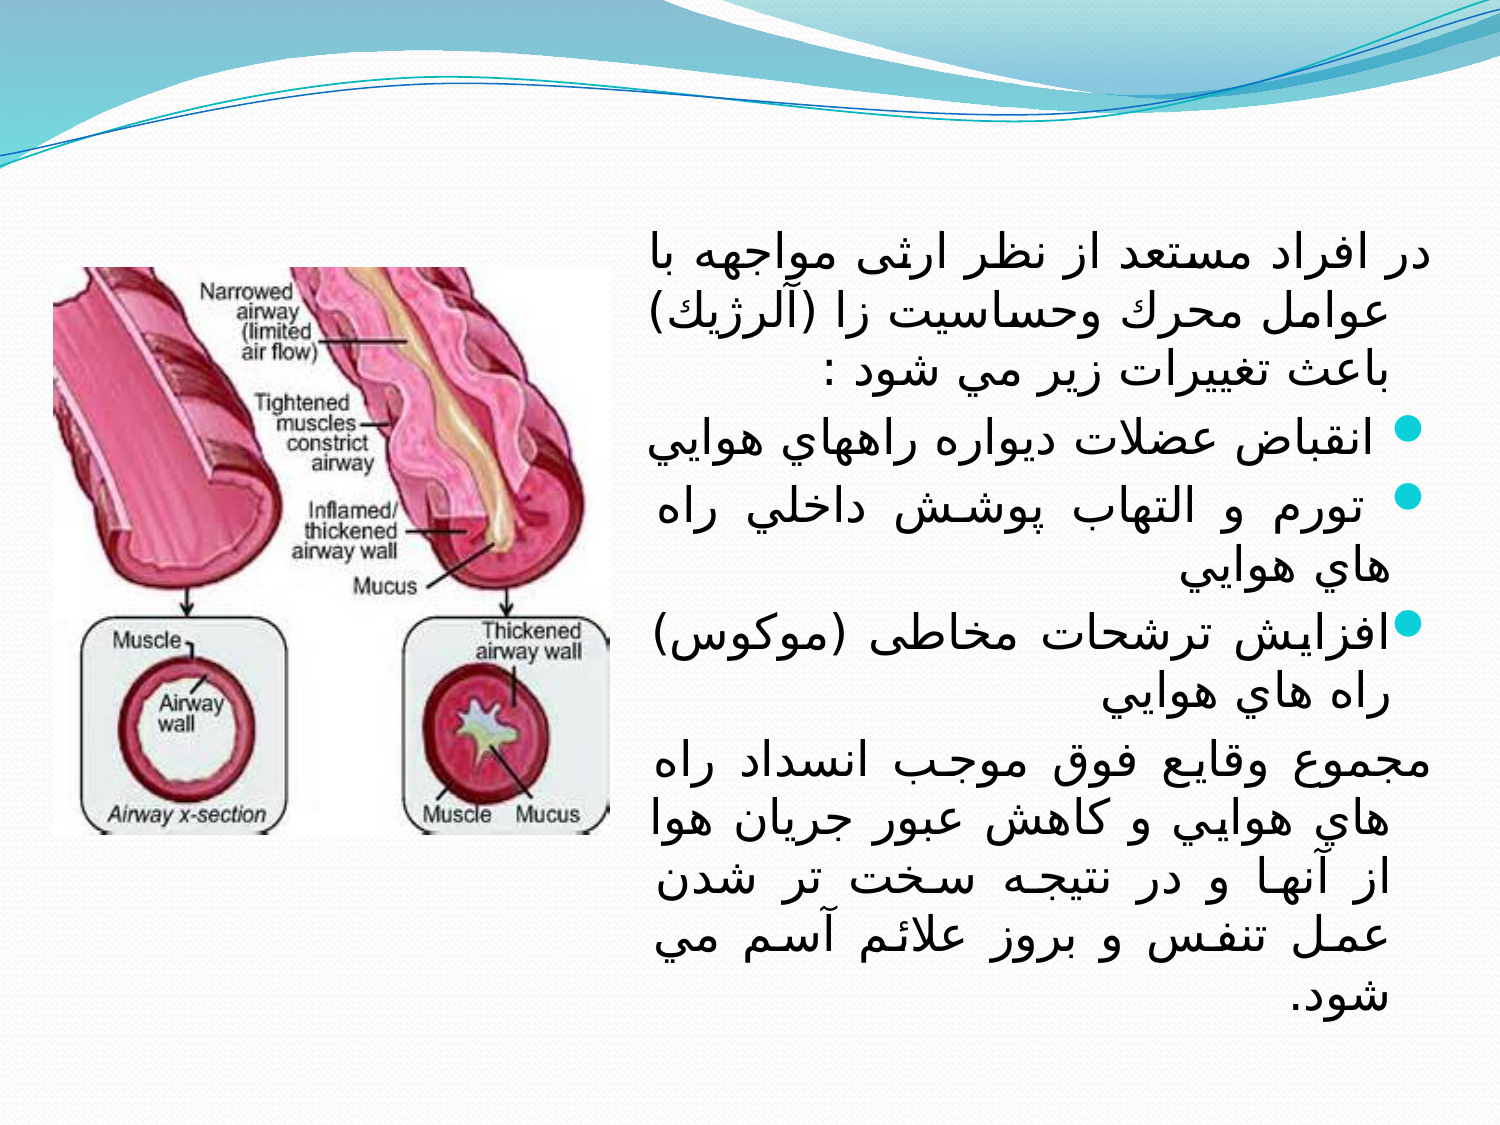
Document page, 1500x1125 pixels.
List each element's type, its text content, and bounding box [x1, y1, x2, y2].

list در افراد مستعد از نظر ارثی مواجهه با عوامل محرك وحساسيت زا (آلرژيك) باعث تغييرات زير مي شود : انقباض عضلات دیواره راههاي هوايي تورم و التهاب پوشش داخلي راه هاي هوايي افزايش ترشحات مخاطی (موكوس) راه هاي هوايي مجموع وقايع فوق موجب انسداد راه هاي هوايي و كاهش عبور جريان هوا از آنها و در نتيجه سخت تر شدن عمل تنفس و بروز علائم آسم مي شود. [631, 212, 1447, 1059]
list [52, 266, 611, 835]
